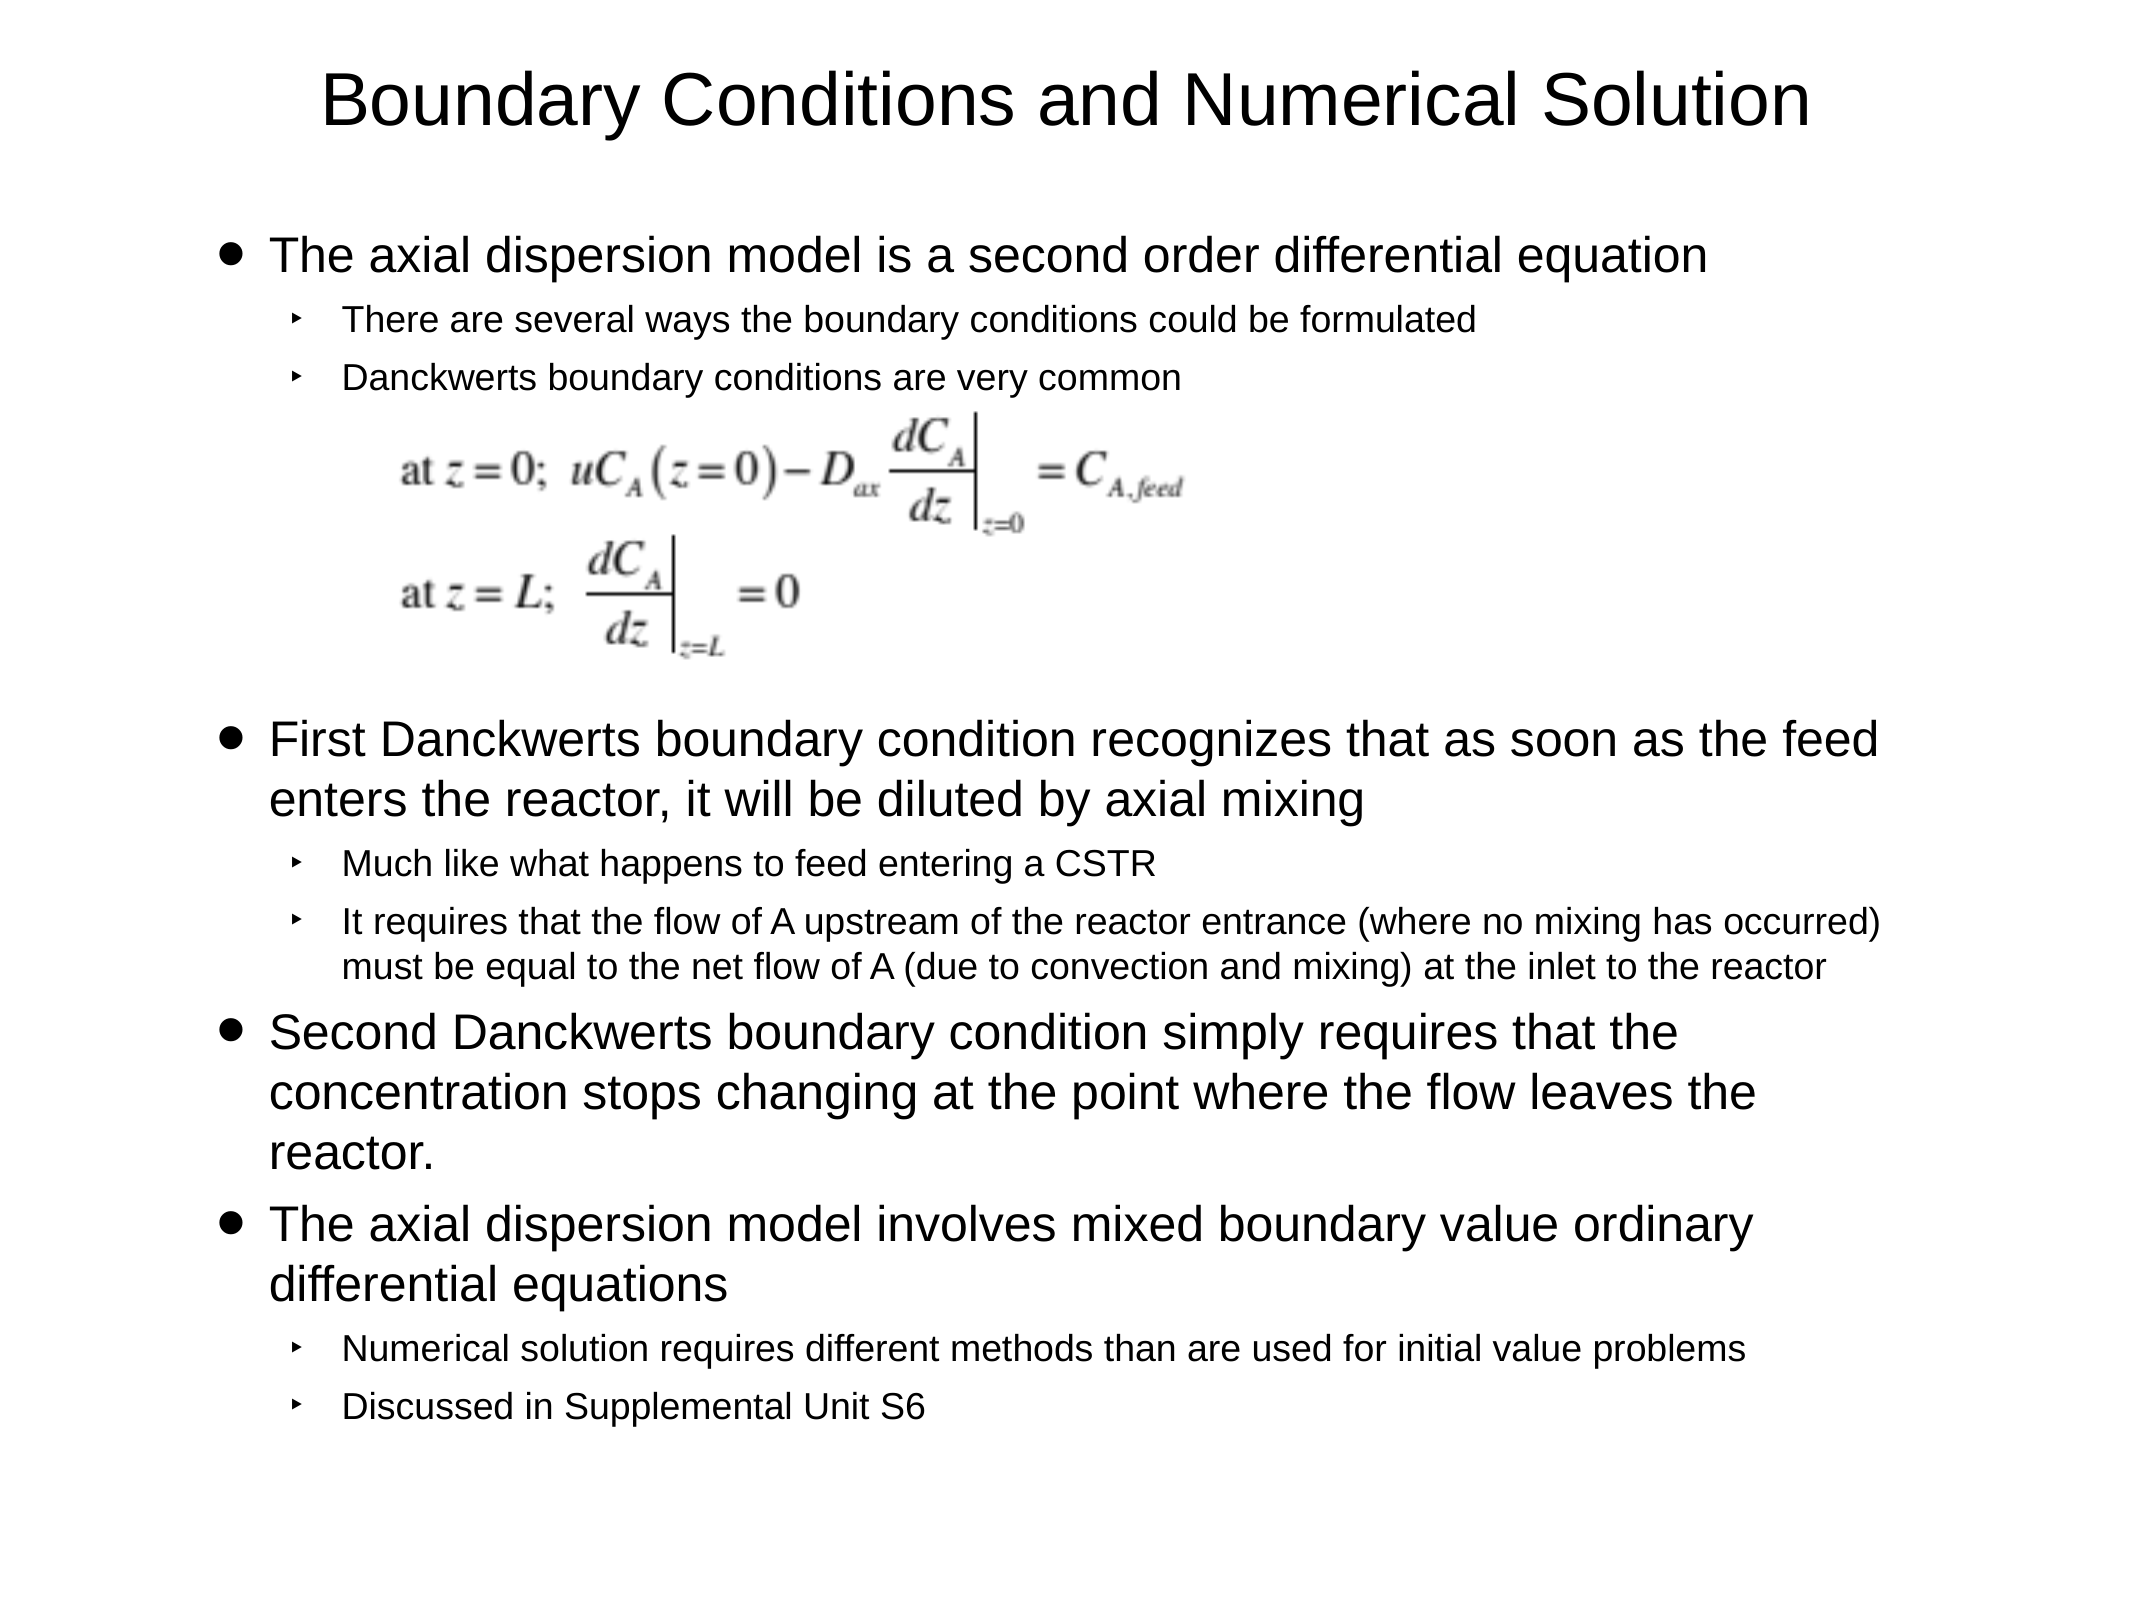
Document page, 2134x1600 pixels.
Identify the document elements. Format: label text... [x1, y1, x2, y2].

picture [383, 403, 1192, 663]
list The axial dispersion model is a second order differential equation There are several ways the boundary conditions could be formulated Danckwerts boundary conditions are very common First Danckwerts boundary condition recognizes that as soon as the feed enters the reactor, it will be diluted by axial mixing Much like what happens to feed entering a CSTR It requires that the flow of A upstream of the reactor entrance (where no mixing has occurred) must be equal to the net flow of A (due to convection and mixing) at the inlet to the reactor Second Danckwerts boundary condition simply requires that the concentration stops changing at the point where the flow leaves the reactor. The axial dispersion model involves mixed boundary value ordinary differential equations Numerical solution requires different methods than are used for initial value problems Discussed in Supplemental Unit S6 [208, 214, 1925, 1463]
title Boundary Conditions and Numerical Solution [208, 41, 1925, 214]
